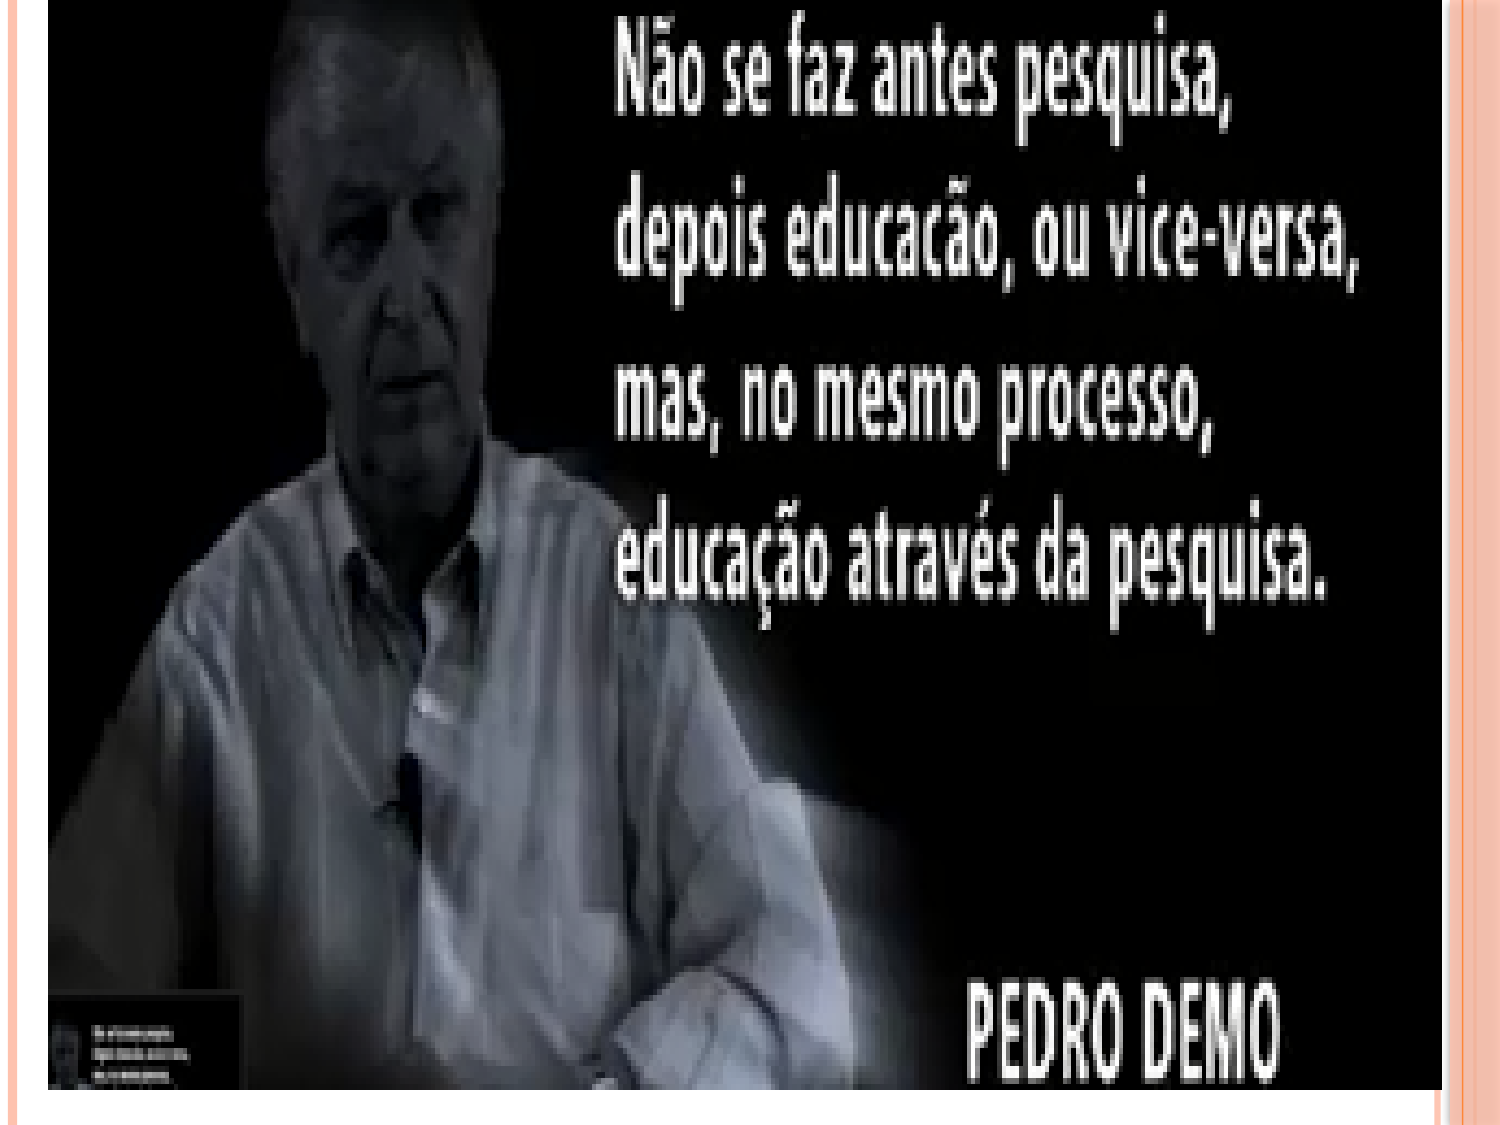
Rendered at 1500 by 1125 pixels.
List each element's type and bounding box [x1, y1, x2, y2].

list [48, 0, 1442, 1091]
